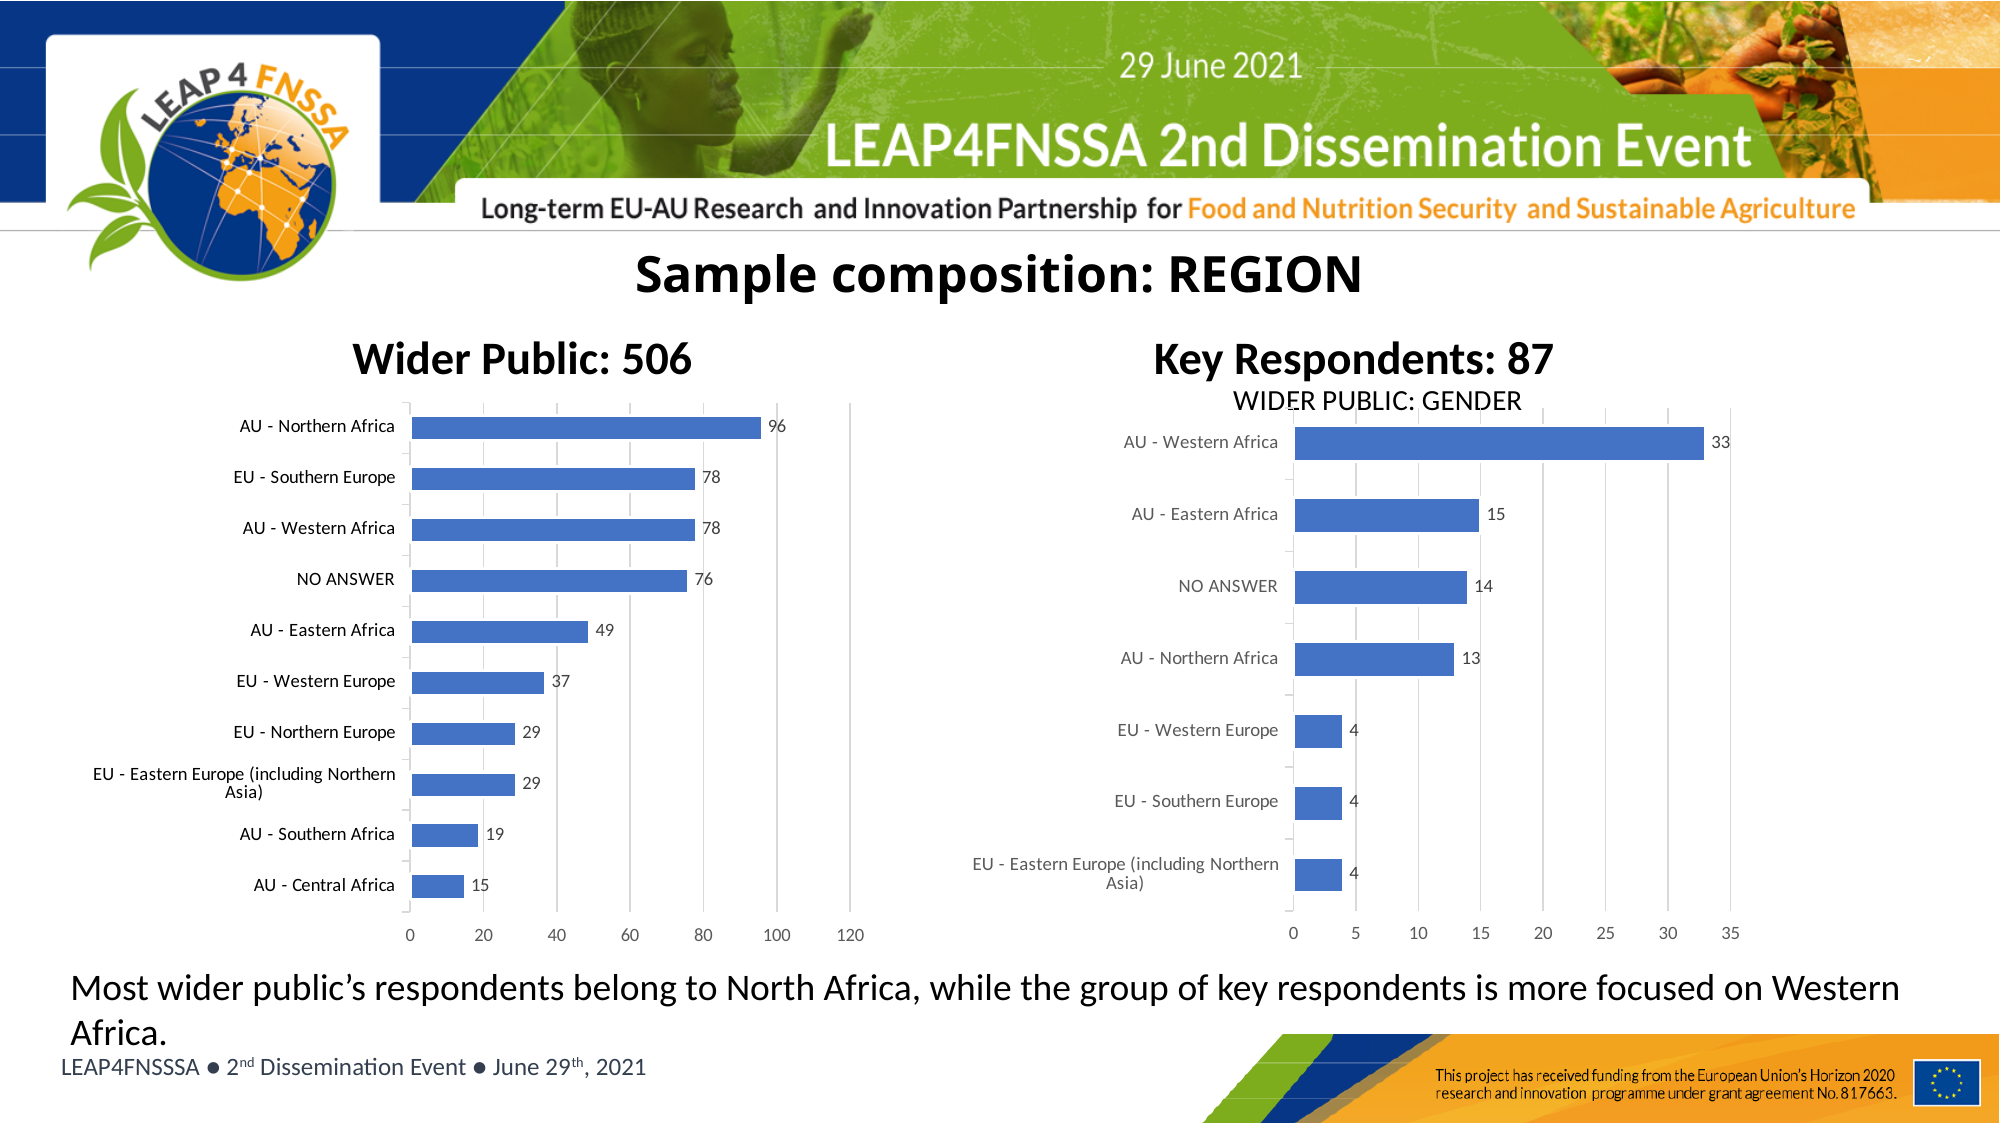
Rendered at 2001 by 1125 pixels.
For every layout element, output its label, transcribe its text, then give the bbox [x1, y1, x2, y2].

text_box Most wider public’s respondents belong to North Africa, while the group of key respondents is more focused on Western Africa. [55, 955, 2000, 1061]
list Wider Public: 506 [174, 326, 871, 383]
title Sample composition: REGION [505, 236, 1495, 316]
chart [93, 383, 894, 960]
chart [952, 359, 1750, 964]
picture [611, 1061, 618, 1073]
picture [0, 1, 2000, 334]
list Key Respondents: 87 [1011, 326, 1697, 382]
picture [498, 1061, 1999, 1123]
